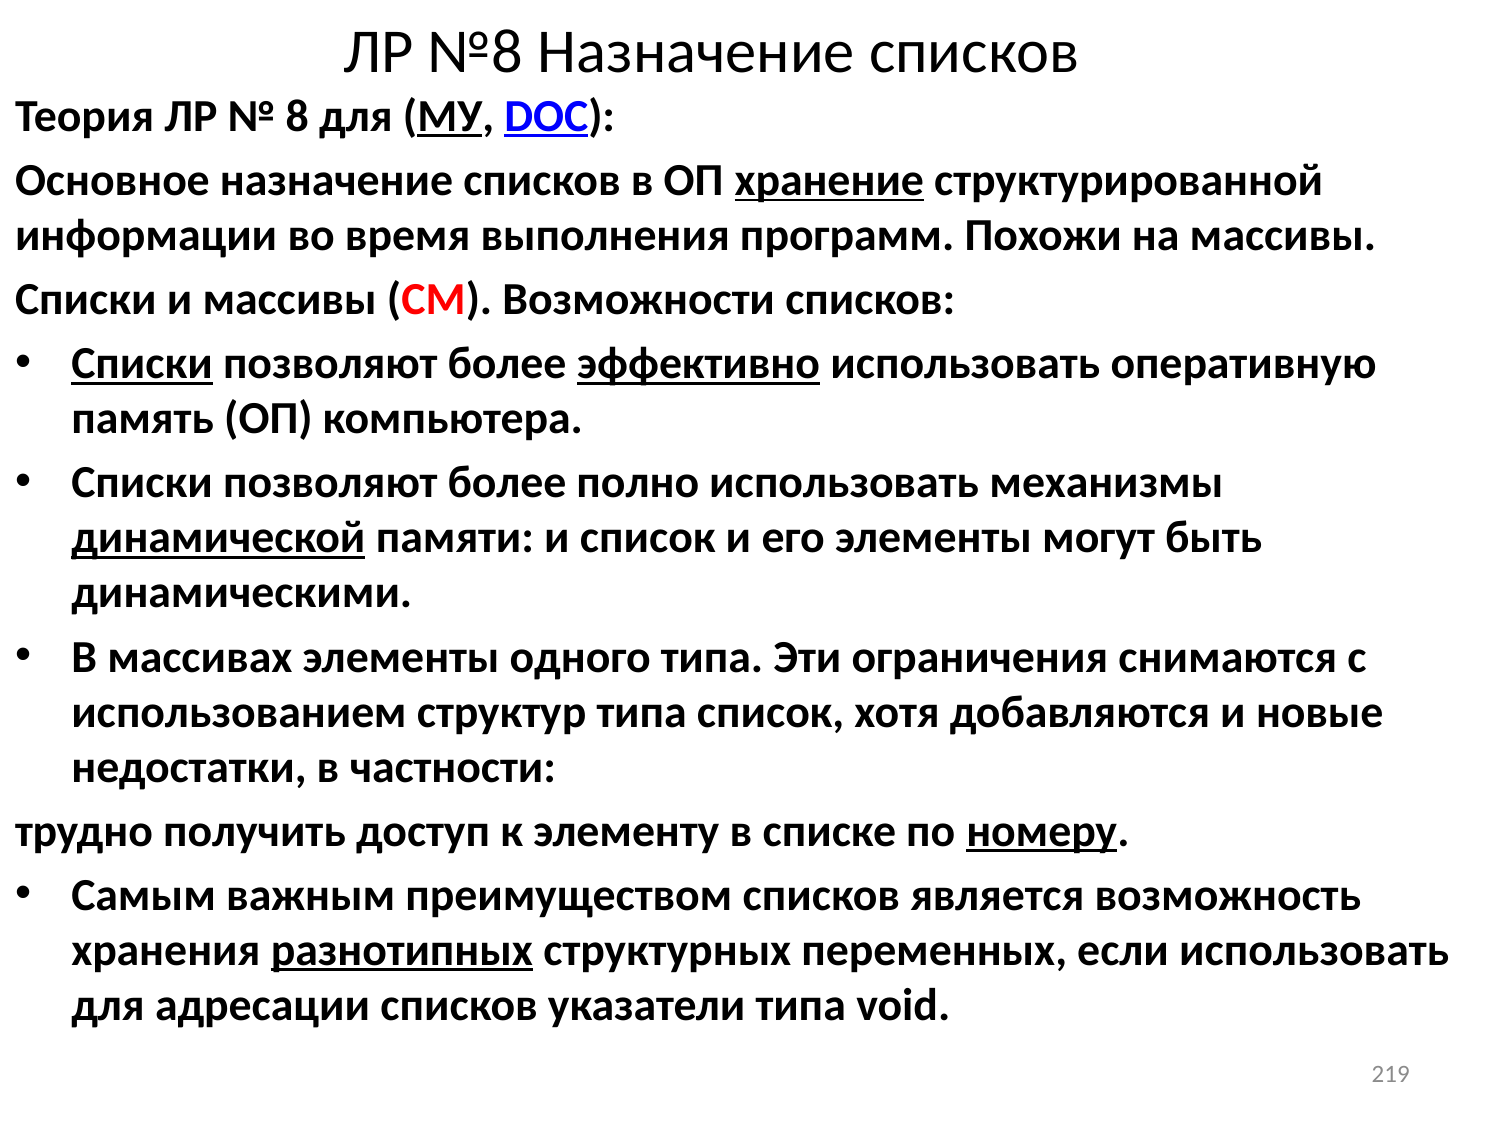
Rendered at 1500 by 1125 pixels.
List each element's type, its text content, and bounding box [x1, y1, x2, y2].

slide_number 219 [1074, 1042, 1425, 1103]
text_box Теория ЛР № 8 для (МУ, DOC): Основное назначение списков в ОП хранение структурированной информации во время выполнения программ. Похожи на массивы. Списки и массивы (СМ). Возможности списков: Списки позволяют более эффективно использовать оперативную память (ОП) компьютера. Списки позволяют более полно использовать механизмы динамической памяти: и список и его элементы могут быть динамическими. В массивах элементы одного типа. Эти ограничения снимаются с использованием структур типа список, хотя добавляются и новые недостатки, в частности: трудно получить доступ к элементу в списке по номеру. Самым важным преимуществом списков является возможность хранения разнотипных структурных переменных, если использовать для адресации списков указатели типа void. [0, 78, 1495, 1012]
title ЛР №8 Назначение списков [156, 0, 1282, 78]
